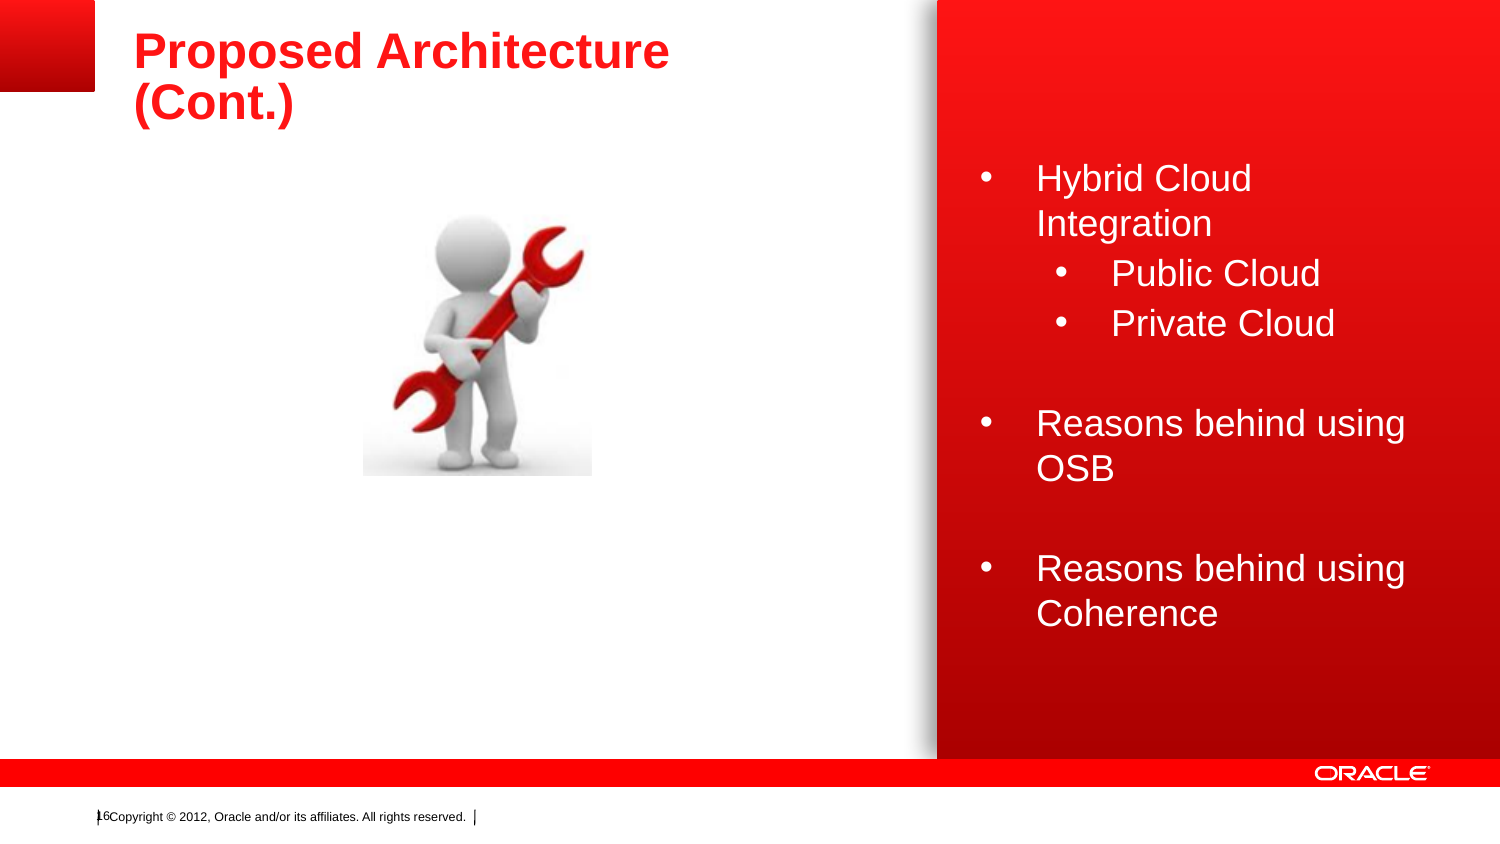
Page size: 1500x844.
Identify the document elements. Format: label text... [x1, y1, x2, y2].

picture [363, 212, 592, 476]
text_box Proposed Architecture (Cont.) [118, 20, 913, 103]
text_box Hybrid Cloud Integration Public Cloud Private Cloud Reasons behind using OSB Reasons behind using Coherence [964, 96, 1454, 538]
picture [0, 759, 1500, 787]
